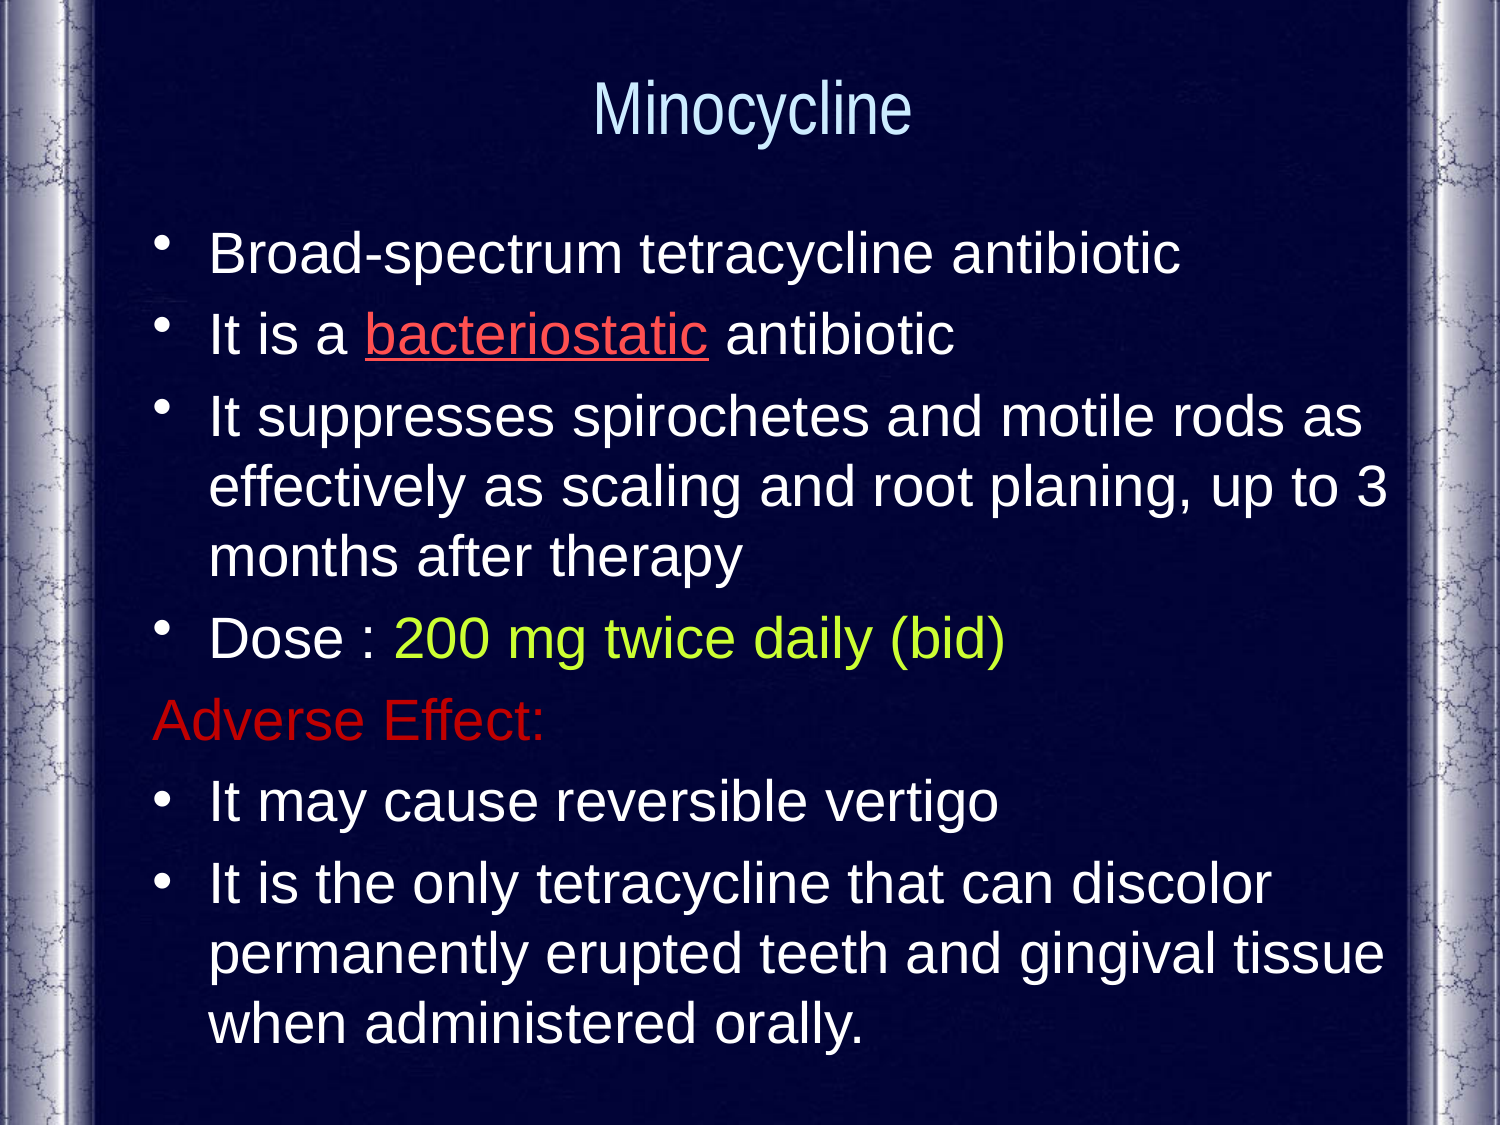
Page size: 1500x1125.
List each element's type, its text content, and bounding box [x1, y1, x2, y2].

picture [0, 0, 1500, 1125]
list Broad-spectrum tetracycline antibiotic It is a bacteriostatic antibiotic It suppresses spirochetes and motile rods as effectively as scaling and root planing, up to 3 months after therapy Dose : 200 mg twice daily (bid) Adverse Effect: It may cause reversible vertigo It is the only tetracycline that can discolor permanently erupted teeth and gingival tissue when administered orally. [137, 207, 1452, 848]
title Minocycline [383, 25, 1125, 184]
